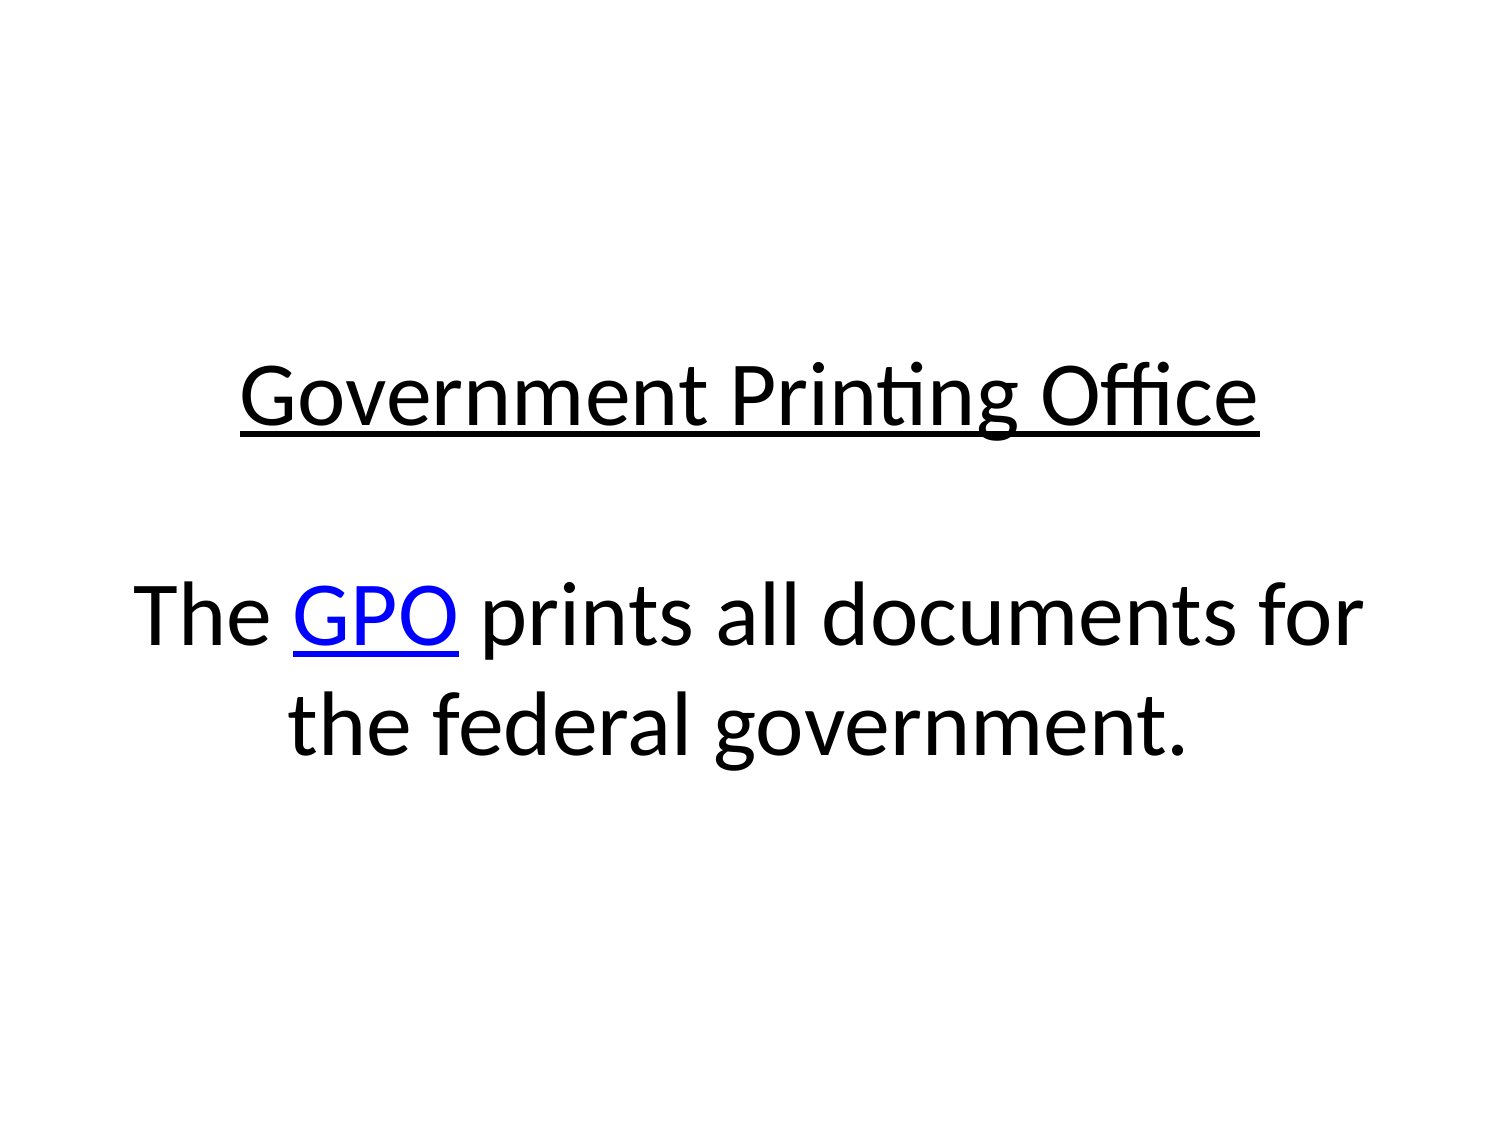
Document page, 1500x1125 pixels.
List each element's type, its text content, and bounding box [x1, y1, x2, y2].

title Government Printing Office The GPO prints all documents for the federal government. [74, 44, 1426, 1063]
